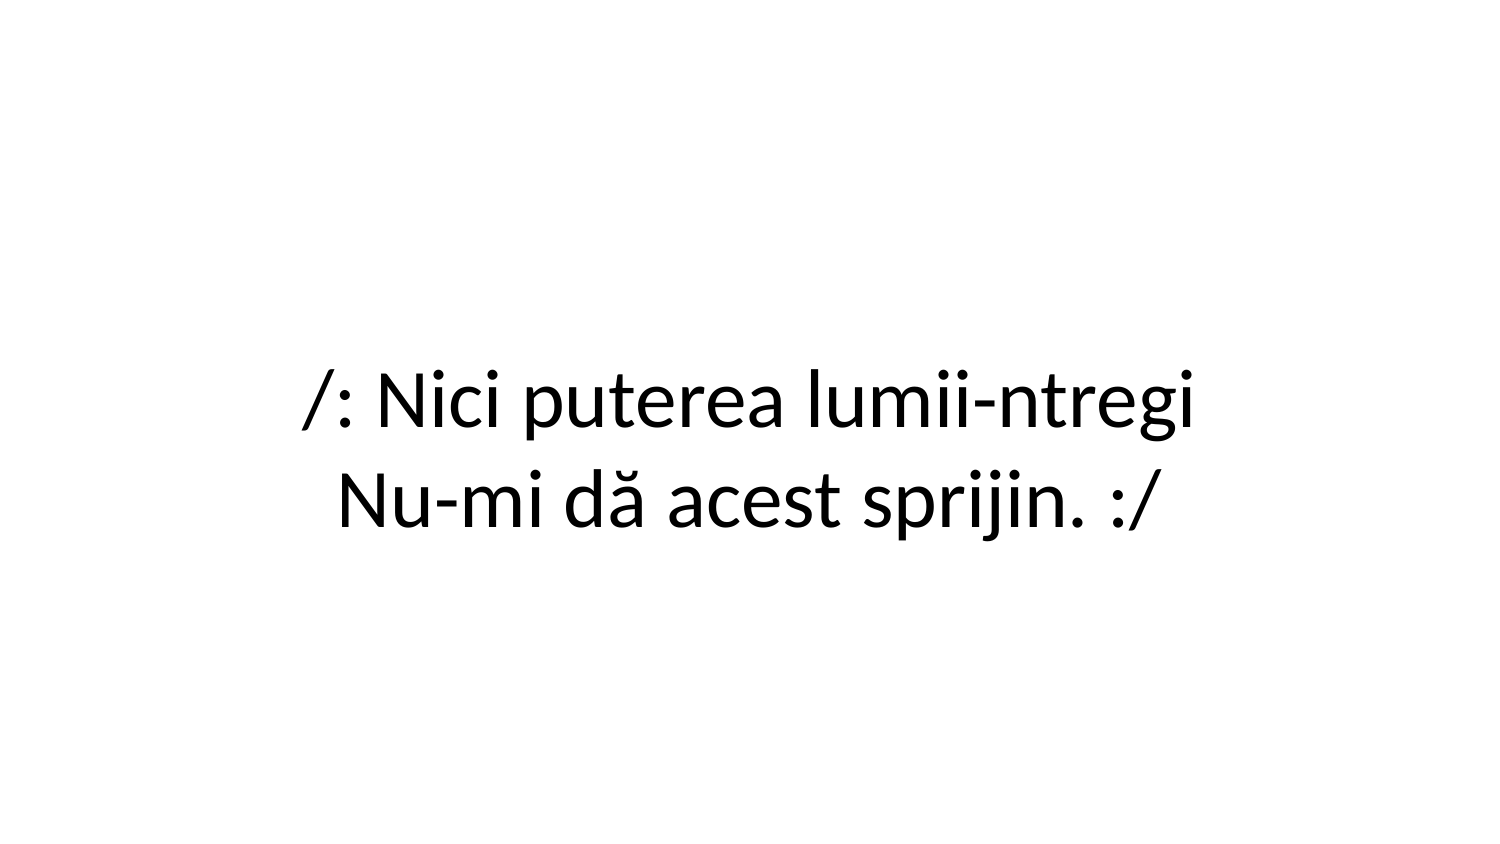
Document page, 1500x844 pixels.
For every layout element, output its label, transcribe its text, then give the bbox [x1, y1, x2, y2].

text_box /: Nici puterea lumii-ntregi Nu-mi dă acest sprijin. :/ [287, 292, 1213, 552]
